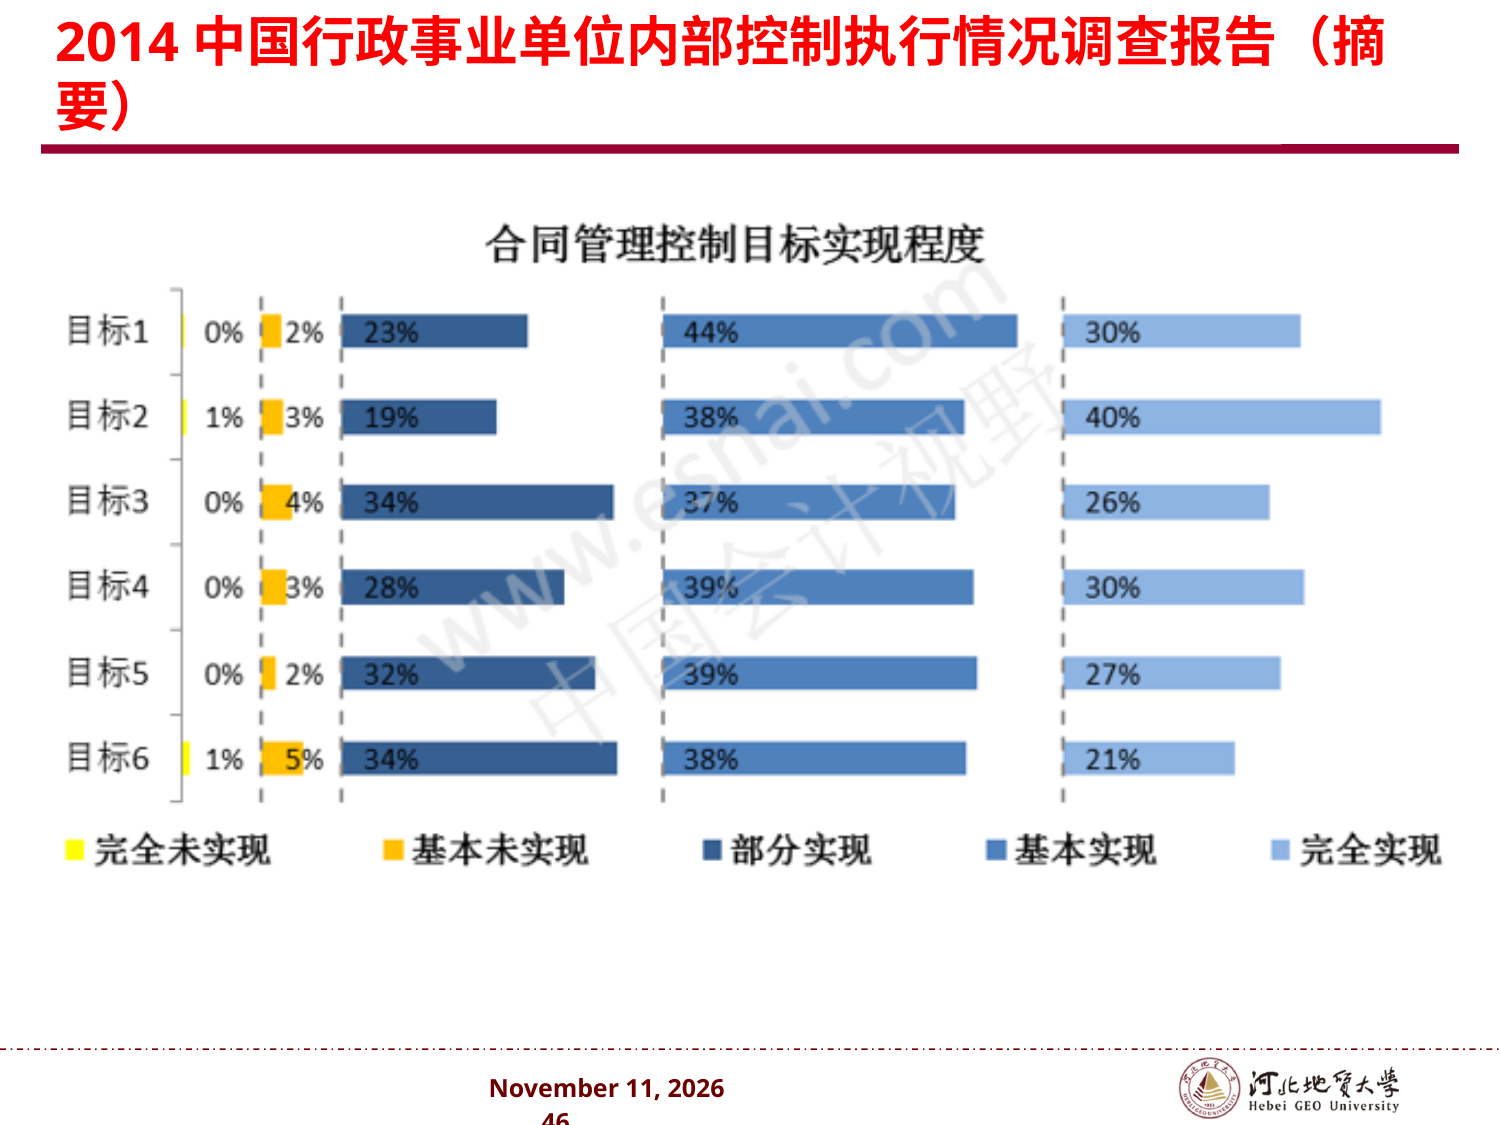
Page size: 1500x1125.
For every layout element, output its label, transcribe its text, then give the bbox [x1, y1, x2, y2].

picture [1159, 1049, 1420, 1125]
title 2014中国行政事业单位内部控制执行情况调查报告（摘要） [40, 18, 1460, 126]
picture [40, 196, 1466, 881]
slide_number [473, 1064, 990, 1109]
